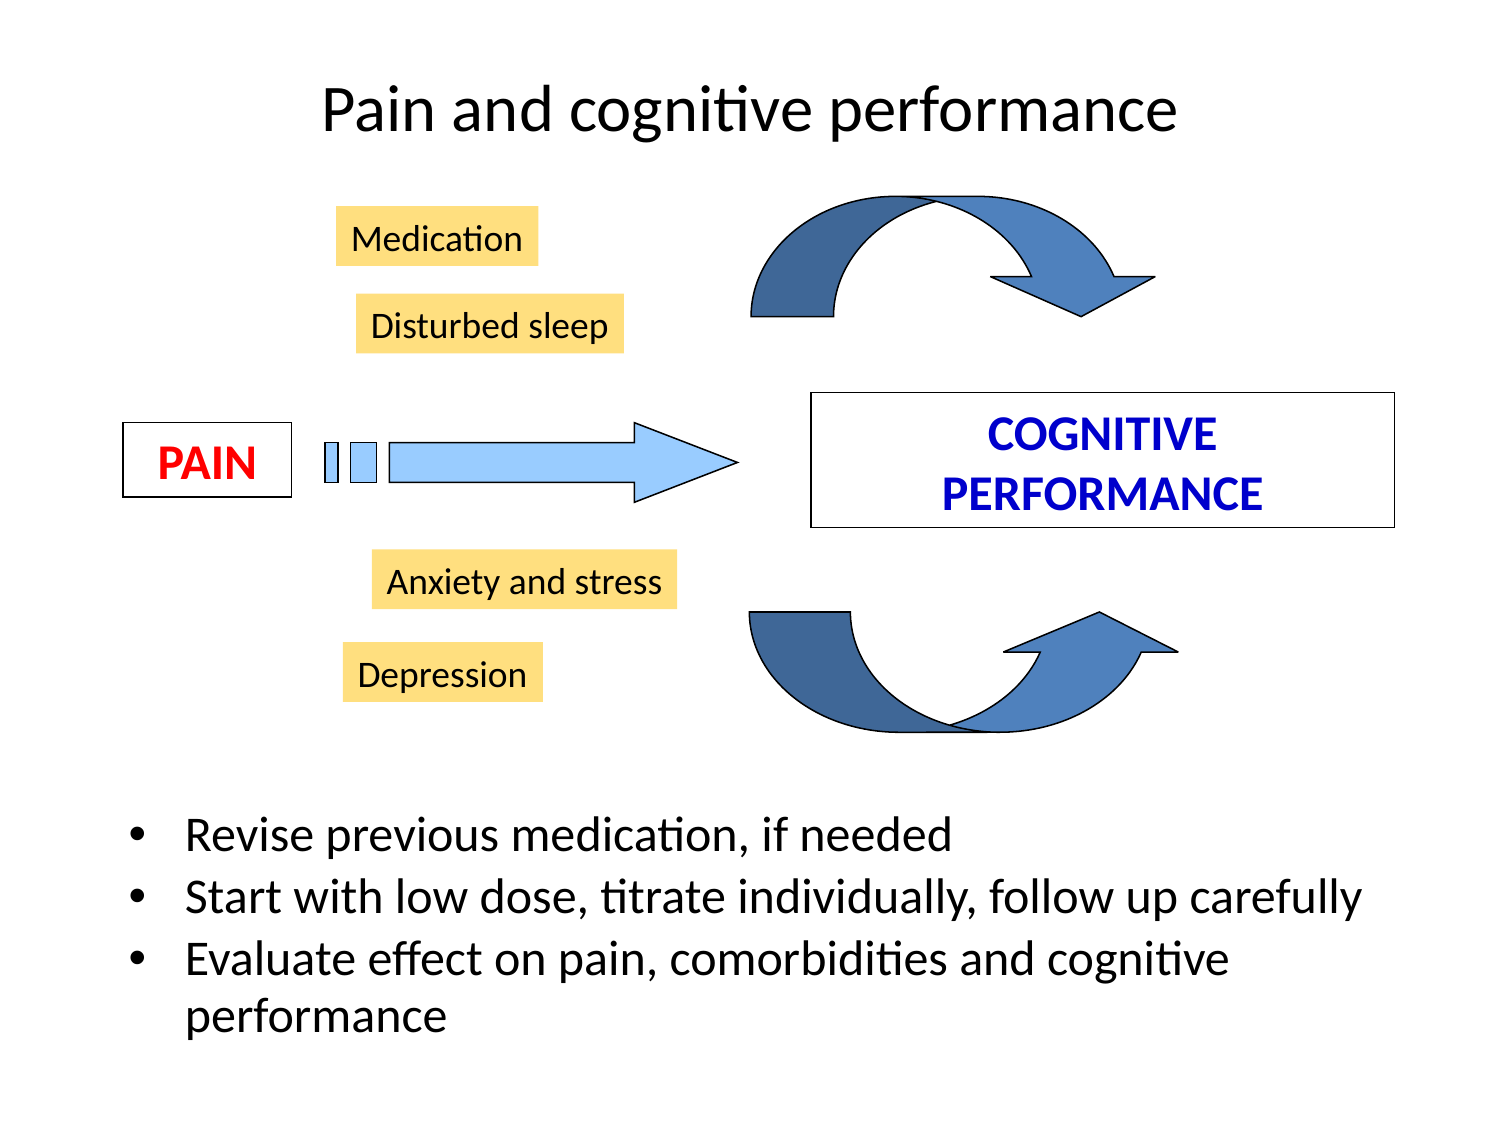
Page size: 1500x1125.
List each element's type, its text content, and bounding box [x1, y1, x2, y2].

text_box [324, 442, 338, 483]
list Revise previous medication, if needed Start with low dose, titrate individually, follow up carefully Evaluate effect on pain, comorbidities and cognitive performance [113, 798, 1461, 1071]
text_box [751, 196, 1156, 317]
text_box [350, 442, 377, 483]
text_box COGNITIVE PERFORMANCE [810, 392, 1395, 528]
text_box [749, 611, 1179, 733]
text_box Depression [342, 642, 543, 702]
text_box Anxiety and stress [371, 549, 678, 610]
text_box Disturbed sleep [356, 293, 624, 354]
title Pain and cognitive performance [56, 30, 1446, 179]
text_box PAIN [123, 422, 292, 498]
text_box Medication [336, 206, 539, 266]
text_box [389, 422, 738, 503]
